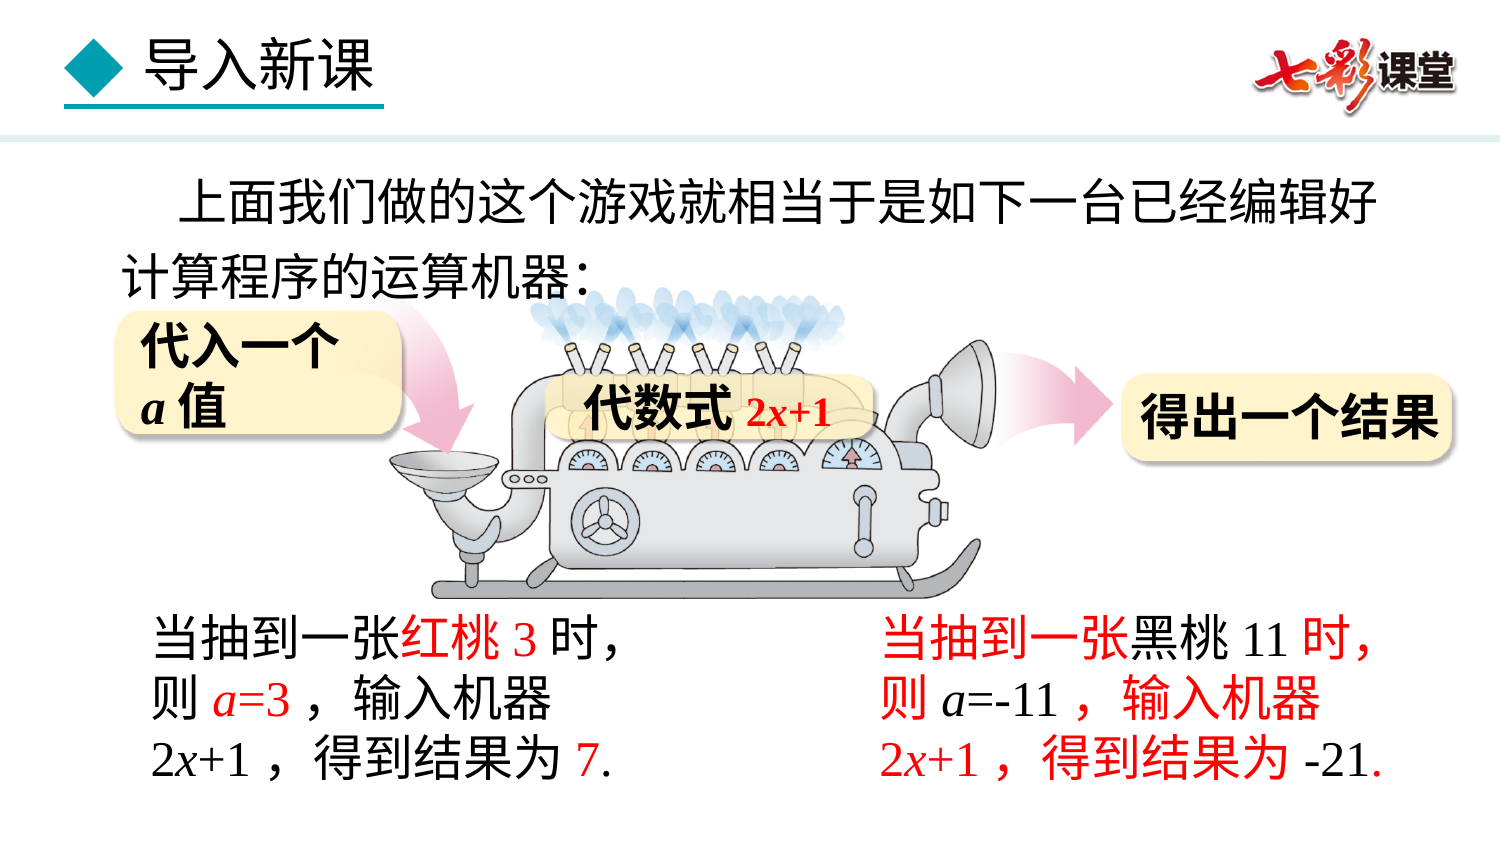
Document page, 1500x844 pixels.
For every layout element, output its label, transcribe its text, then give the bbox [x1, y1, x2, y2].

picture [334, 245, 1127, 615]
picture [1249, 32, 1461, 118]
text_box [106, 306, 408, 447]
text_box 上面我们做的这个游戏就相当于是如下一台已经编辑好计算程序的运算机器： [106, 148, 1422, 313]
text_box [536, 369, 881, 446]
text_box 当抽到一张黑桃11时，则a=-11，输入机器2x+1，得到结果为-21. [864, 598, 1436, 794]
text_box 当抽到一张红桃3时，则a=3，输入机器2x+1，得到结果为7. [135, 598, 712, 794]
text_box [1112, 370, 1459, 470]
